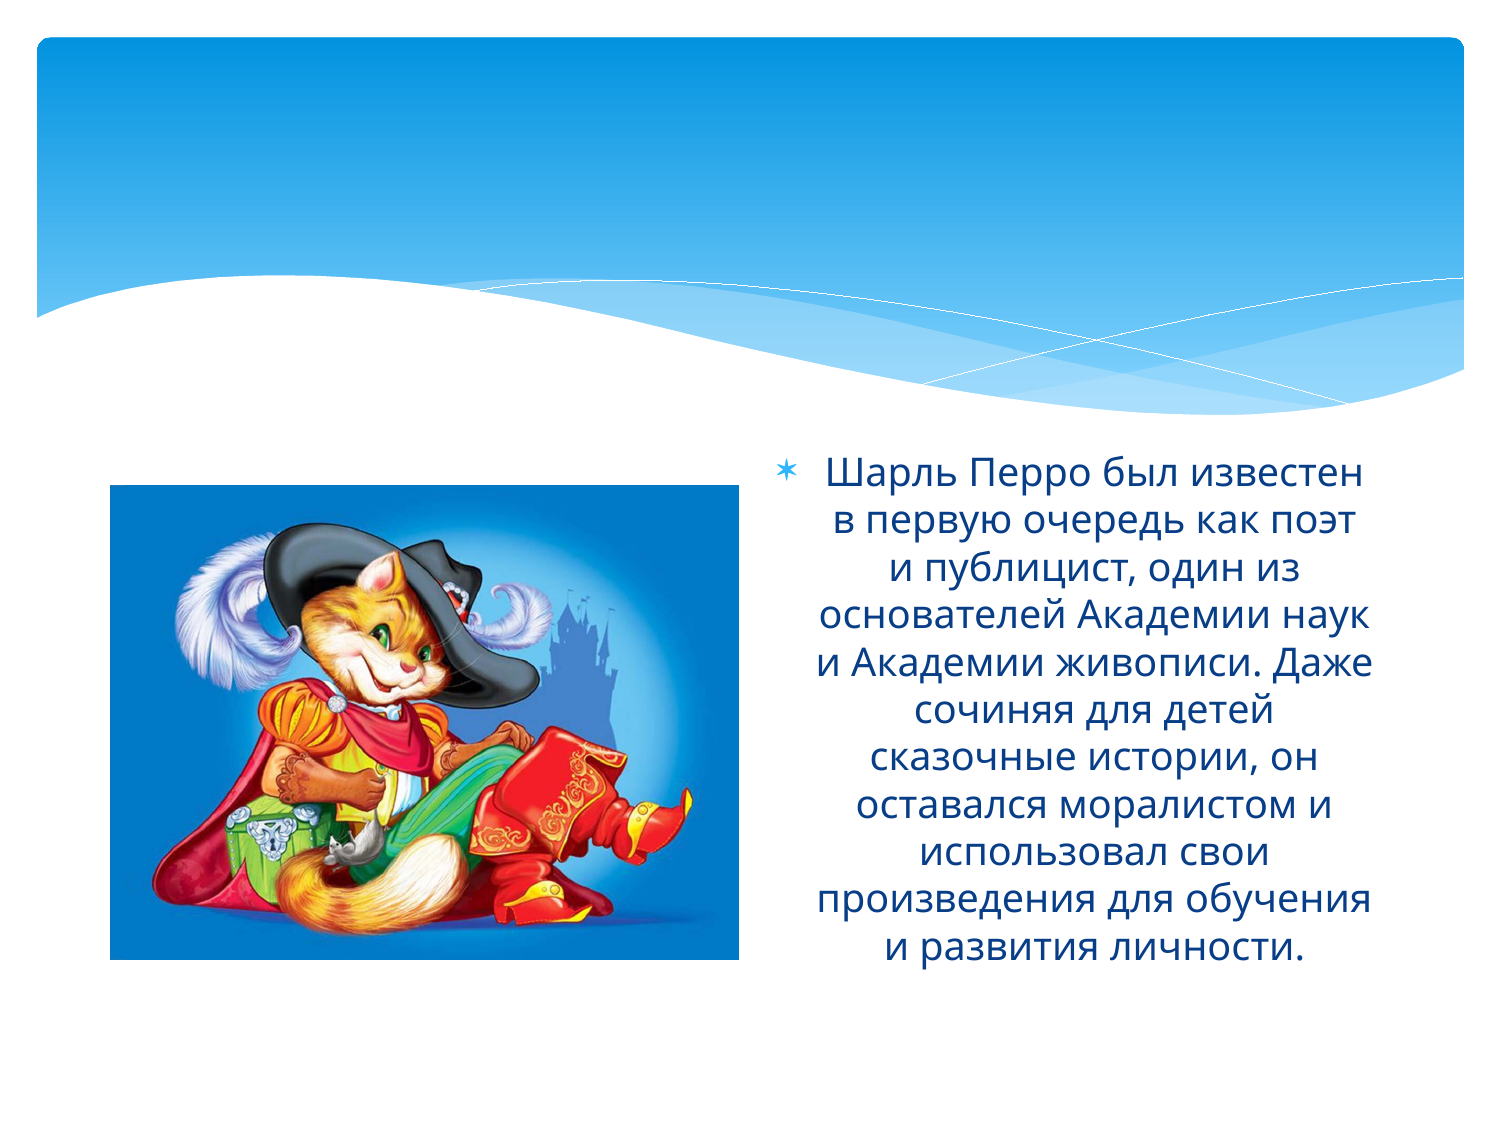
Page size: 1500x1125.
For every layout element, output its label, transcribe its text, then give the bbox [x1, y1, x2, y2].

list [110, 484, 739, 960]
list Шарль Перро был известен в первую очередь как поэт и публицист, один из основателей Академии наук и Академии живописи. Даже сочиняя для детей сказочные истории, он оставался моралистом и использовал свои произведения для обучения и развития личности. [761, 439, 1389, 1005]
